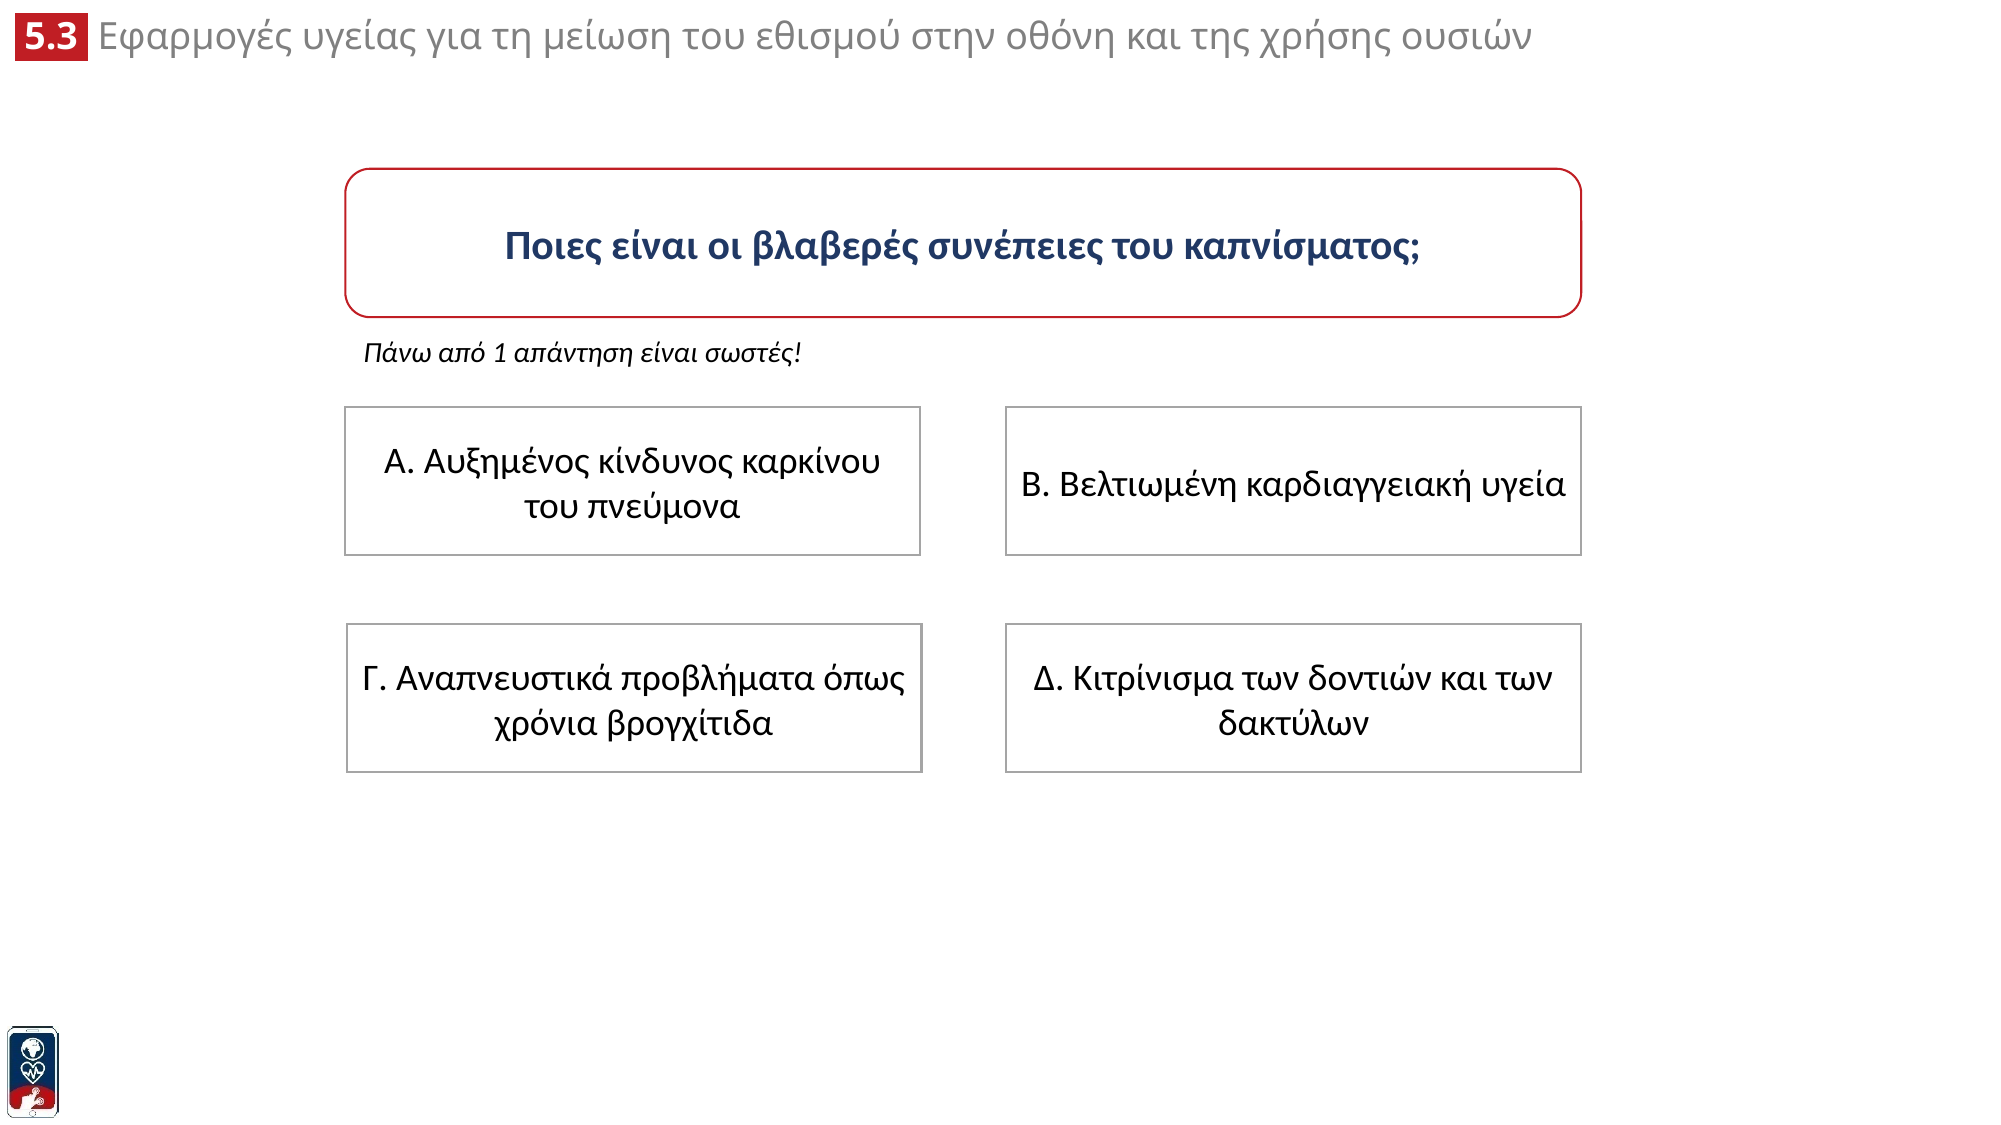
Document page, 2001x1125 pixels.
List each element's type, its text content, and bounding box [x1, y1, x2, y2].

text_box Πάνω από 1 απάντηση είναι σωστές! [348, 325, 818, 376]
text_box Γ. Αναπνευστικά προβλήματα όπως χρόνια βρογχίτιδα [346, 623, 923, 773]
text_box Δ. Κιτρίνισμα των δοντιών και των δακτύλων [1005, 623, 1582, 773]
picture [7, 1026, 59, 1118]
text_box A. Αυξημένος κίνδυνος καρκίνου του πνεύμονα [344, 406, 921, 556]
text_box Ποιες είναι οι βλαβερές συνέπειες του καπνίσματος; [344, 167, 1583, 319]
text_box B. Βελτιωμένη καρδιαγγειακή υγεία [1005, 406, 1582, 556]
